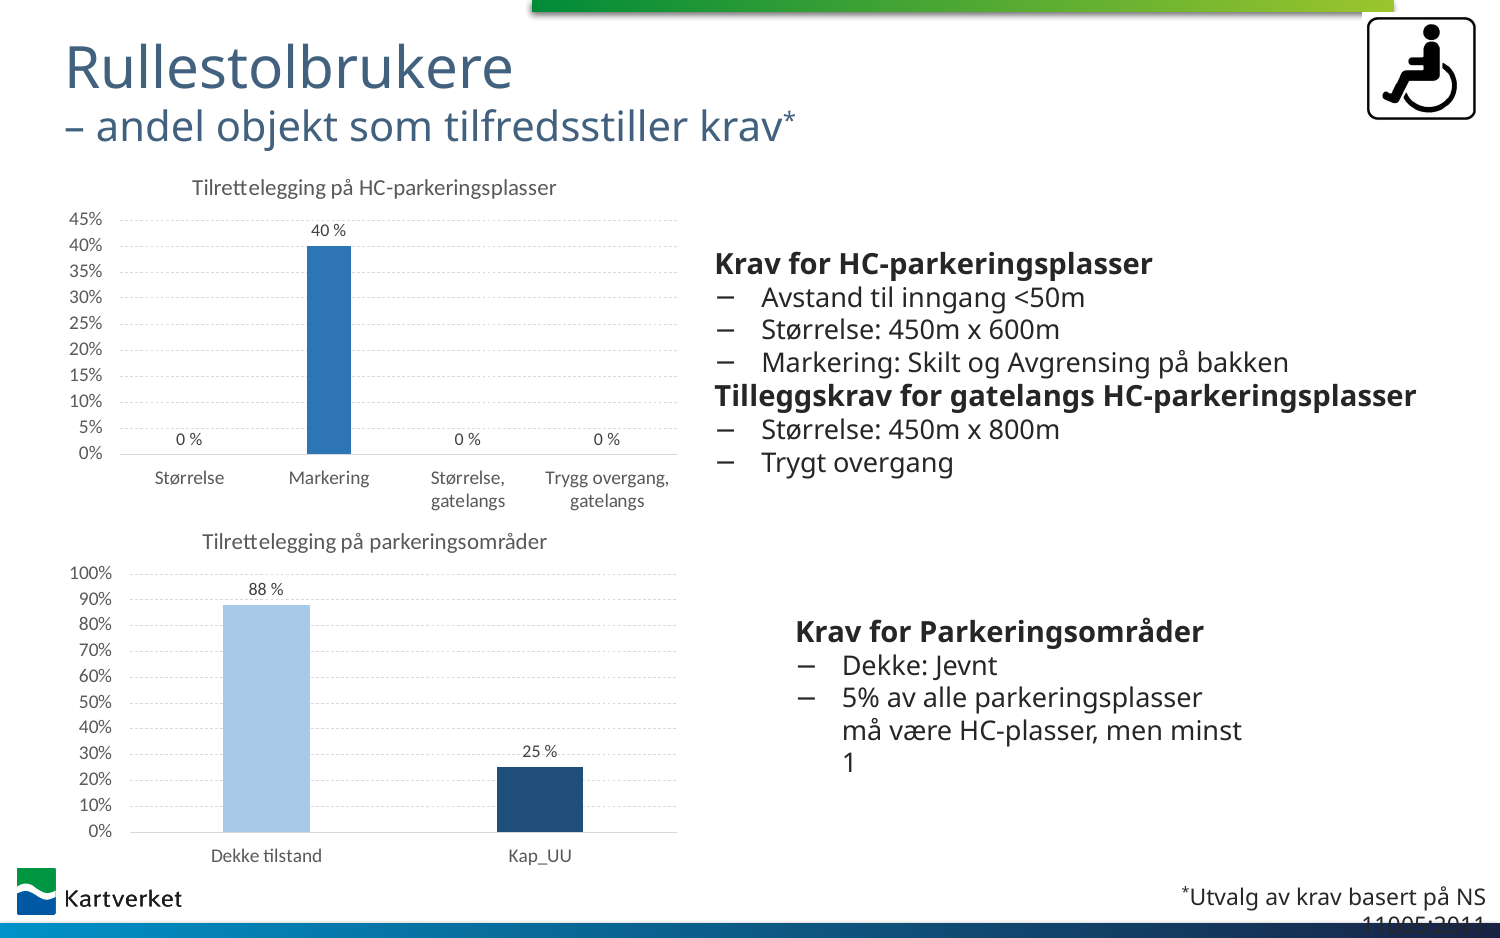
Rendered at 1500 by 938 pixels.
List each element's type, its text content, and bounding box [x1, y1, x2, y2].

text_box Rullestolbrukere – andel objekt som tilfredsstiller krav* [49, 25, 1431, 158]
text_box Krav for Parkeringsområder Dekke: Jevnt 5% av alle parkeringsplasser må være HC-plasser, men minst 1 [780, 605, 1261, 786]
picture [1362, 12, 1481, 126]
text_box Krav for HC-parkeringsplasser Avstand til inngang <50m Størrelse: 450m x 600m Markering: Skilt og Avgrensing på bakken Tilleggskrav for gatelangs HC-parkeringsplasser Størrelse: 450m x 800m Trygt overgang [699, 237, 1433, 485]
picture [62, 166, 688, 519]
picture [62, 520, 688, 874]
text_box *Utvalg av krav basert på NS 11005:2011 [1068, 873, 1500, 938]
